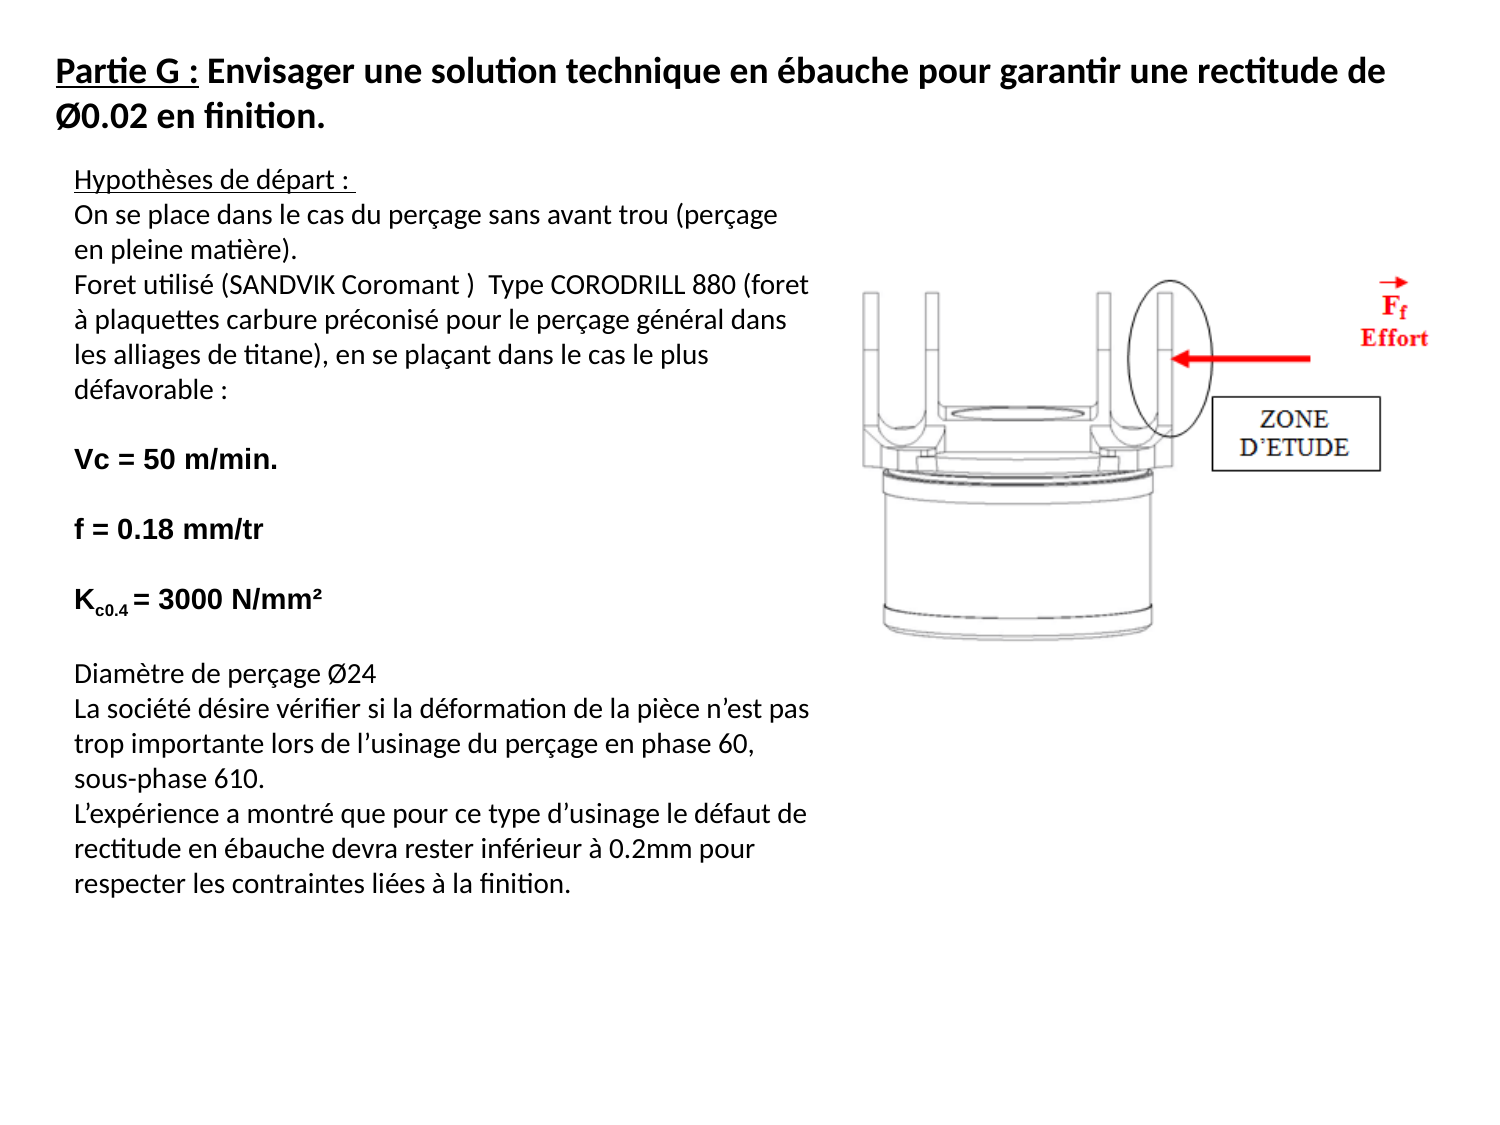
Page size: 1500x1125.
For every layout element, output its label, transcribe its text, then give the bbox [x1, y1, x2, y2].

picture [825, 274, 1447, 657]
text_box Hypothèses de départ : On se place dans le cas du perçage sans avant trou (perçage en pleine matière). Foret utilisé (SANDVIK Coromant ) Type CORODRILL 880 (foret à plaquettes carbure préconisé pour le perçage général dans les alliages de titane), en se plaçant dans le cas le plus défavorable : Vc = 50 m/min. f = 0.18 mm/tr Kc0.4 = 3000 N/mm² Diamètre de perçage Ø24 La société désire vérifier si la déformation de la pièce n’est pas trop importante lors de l’usinage du perçage en phase 60, sous-phase 610. L’expérience a montré que pour ce type d’usinage le défaut de rectitude en ébauche devra rester inférieur à 0.2mm pour respecter les contraintes liées à la finition. [59, 153, 825, 907]
text_box Partie G : Envisager une solution technique en ébauche pour garantir une rectitude de Ø0.02 en finition. [40, 38, 1444, 143]
